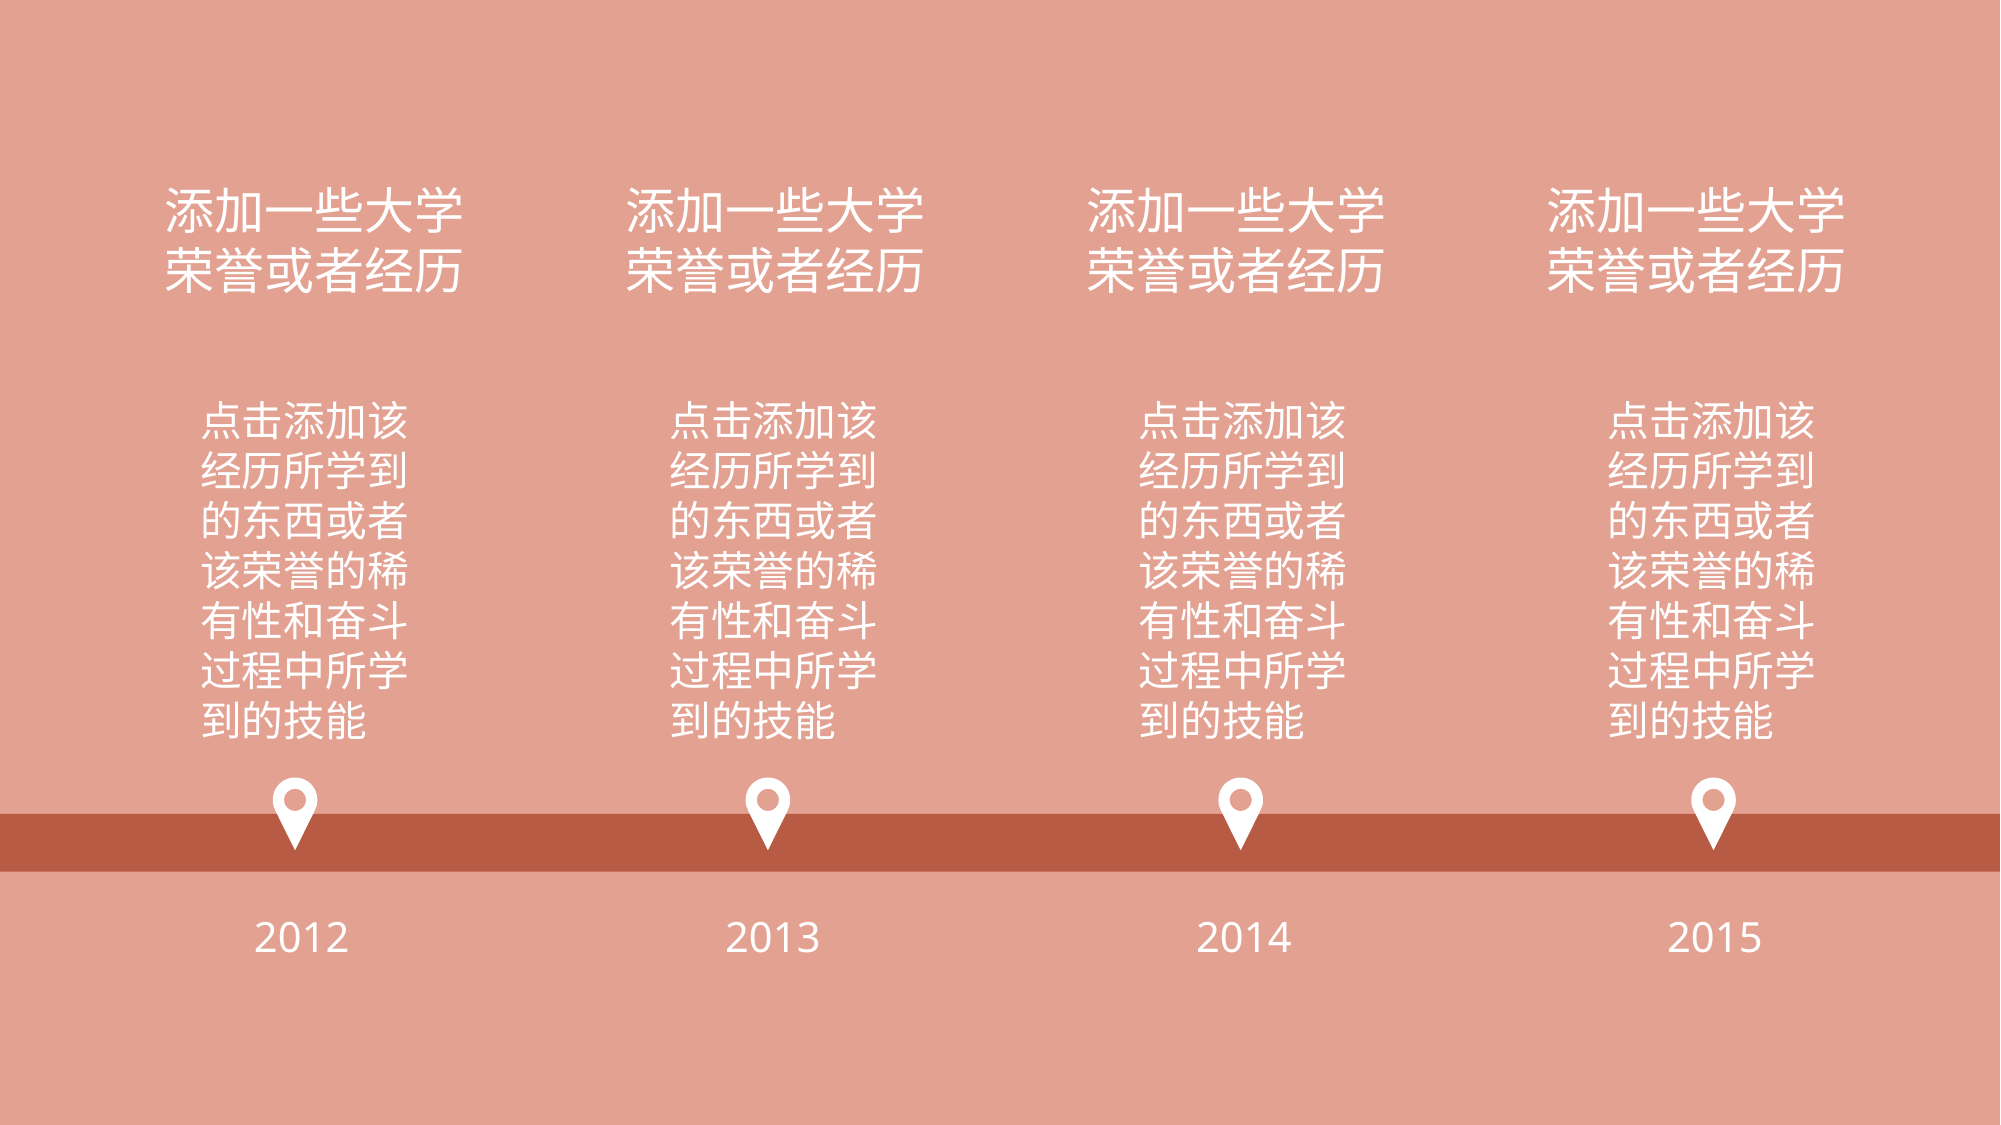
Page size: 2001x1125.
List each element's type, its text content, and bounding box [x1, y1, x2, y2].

text_box 添加一些大学荣誉或者经历 [1071, 172, 1435, 308]
text_box 添加一些大学荣誉或者经历 [610, 172, 975, 308]
text_box [272, 777, 318, 851]
text_box 2014 [1181, 903, 1349, 968]
text_box 添加一些大学荣誉或者经历 [150, 172, 514, 308]
text_box [0, 813, 2000, 873]
text_box 2015 [1652, 903, 1820, 968]
text_box 点击添加该经历所学到的东西或者该荣誉的稀有性和奋斗过程中所学到的技能 [1123, 387, 1399, 753]
text_box 添加一些大学荣誉或者经历 [1531, 172, 1896, 308]
text_box [745, 777, 791, 851]
text_box 2012 [239, 903, 407, 968]
text_box 点击添加该经历所学到的东西或者该荣誉的稀有性和奋斗过程中所学到的技能 [1592, 387, 1868, 753]
text_box 2013 [710, 903, 878, 968]
text_box 点击添加该经历所学到的东西或者该荣誉的稀有性和奋斗过程中所学到的技能 [185, 387, 461, 753]
text_box 点击添加该经历所学到的东西或者该荣誉的稀有性和奋斗过程中所学到的技能 [654, 387, 930, 753]
text_box [1218, 777, 1264, 851]
text_box [1691, 777, 1736, 851]
